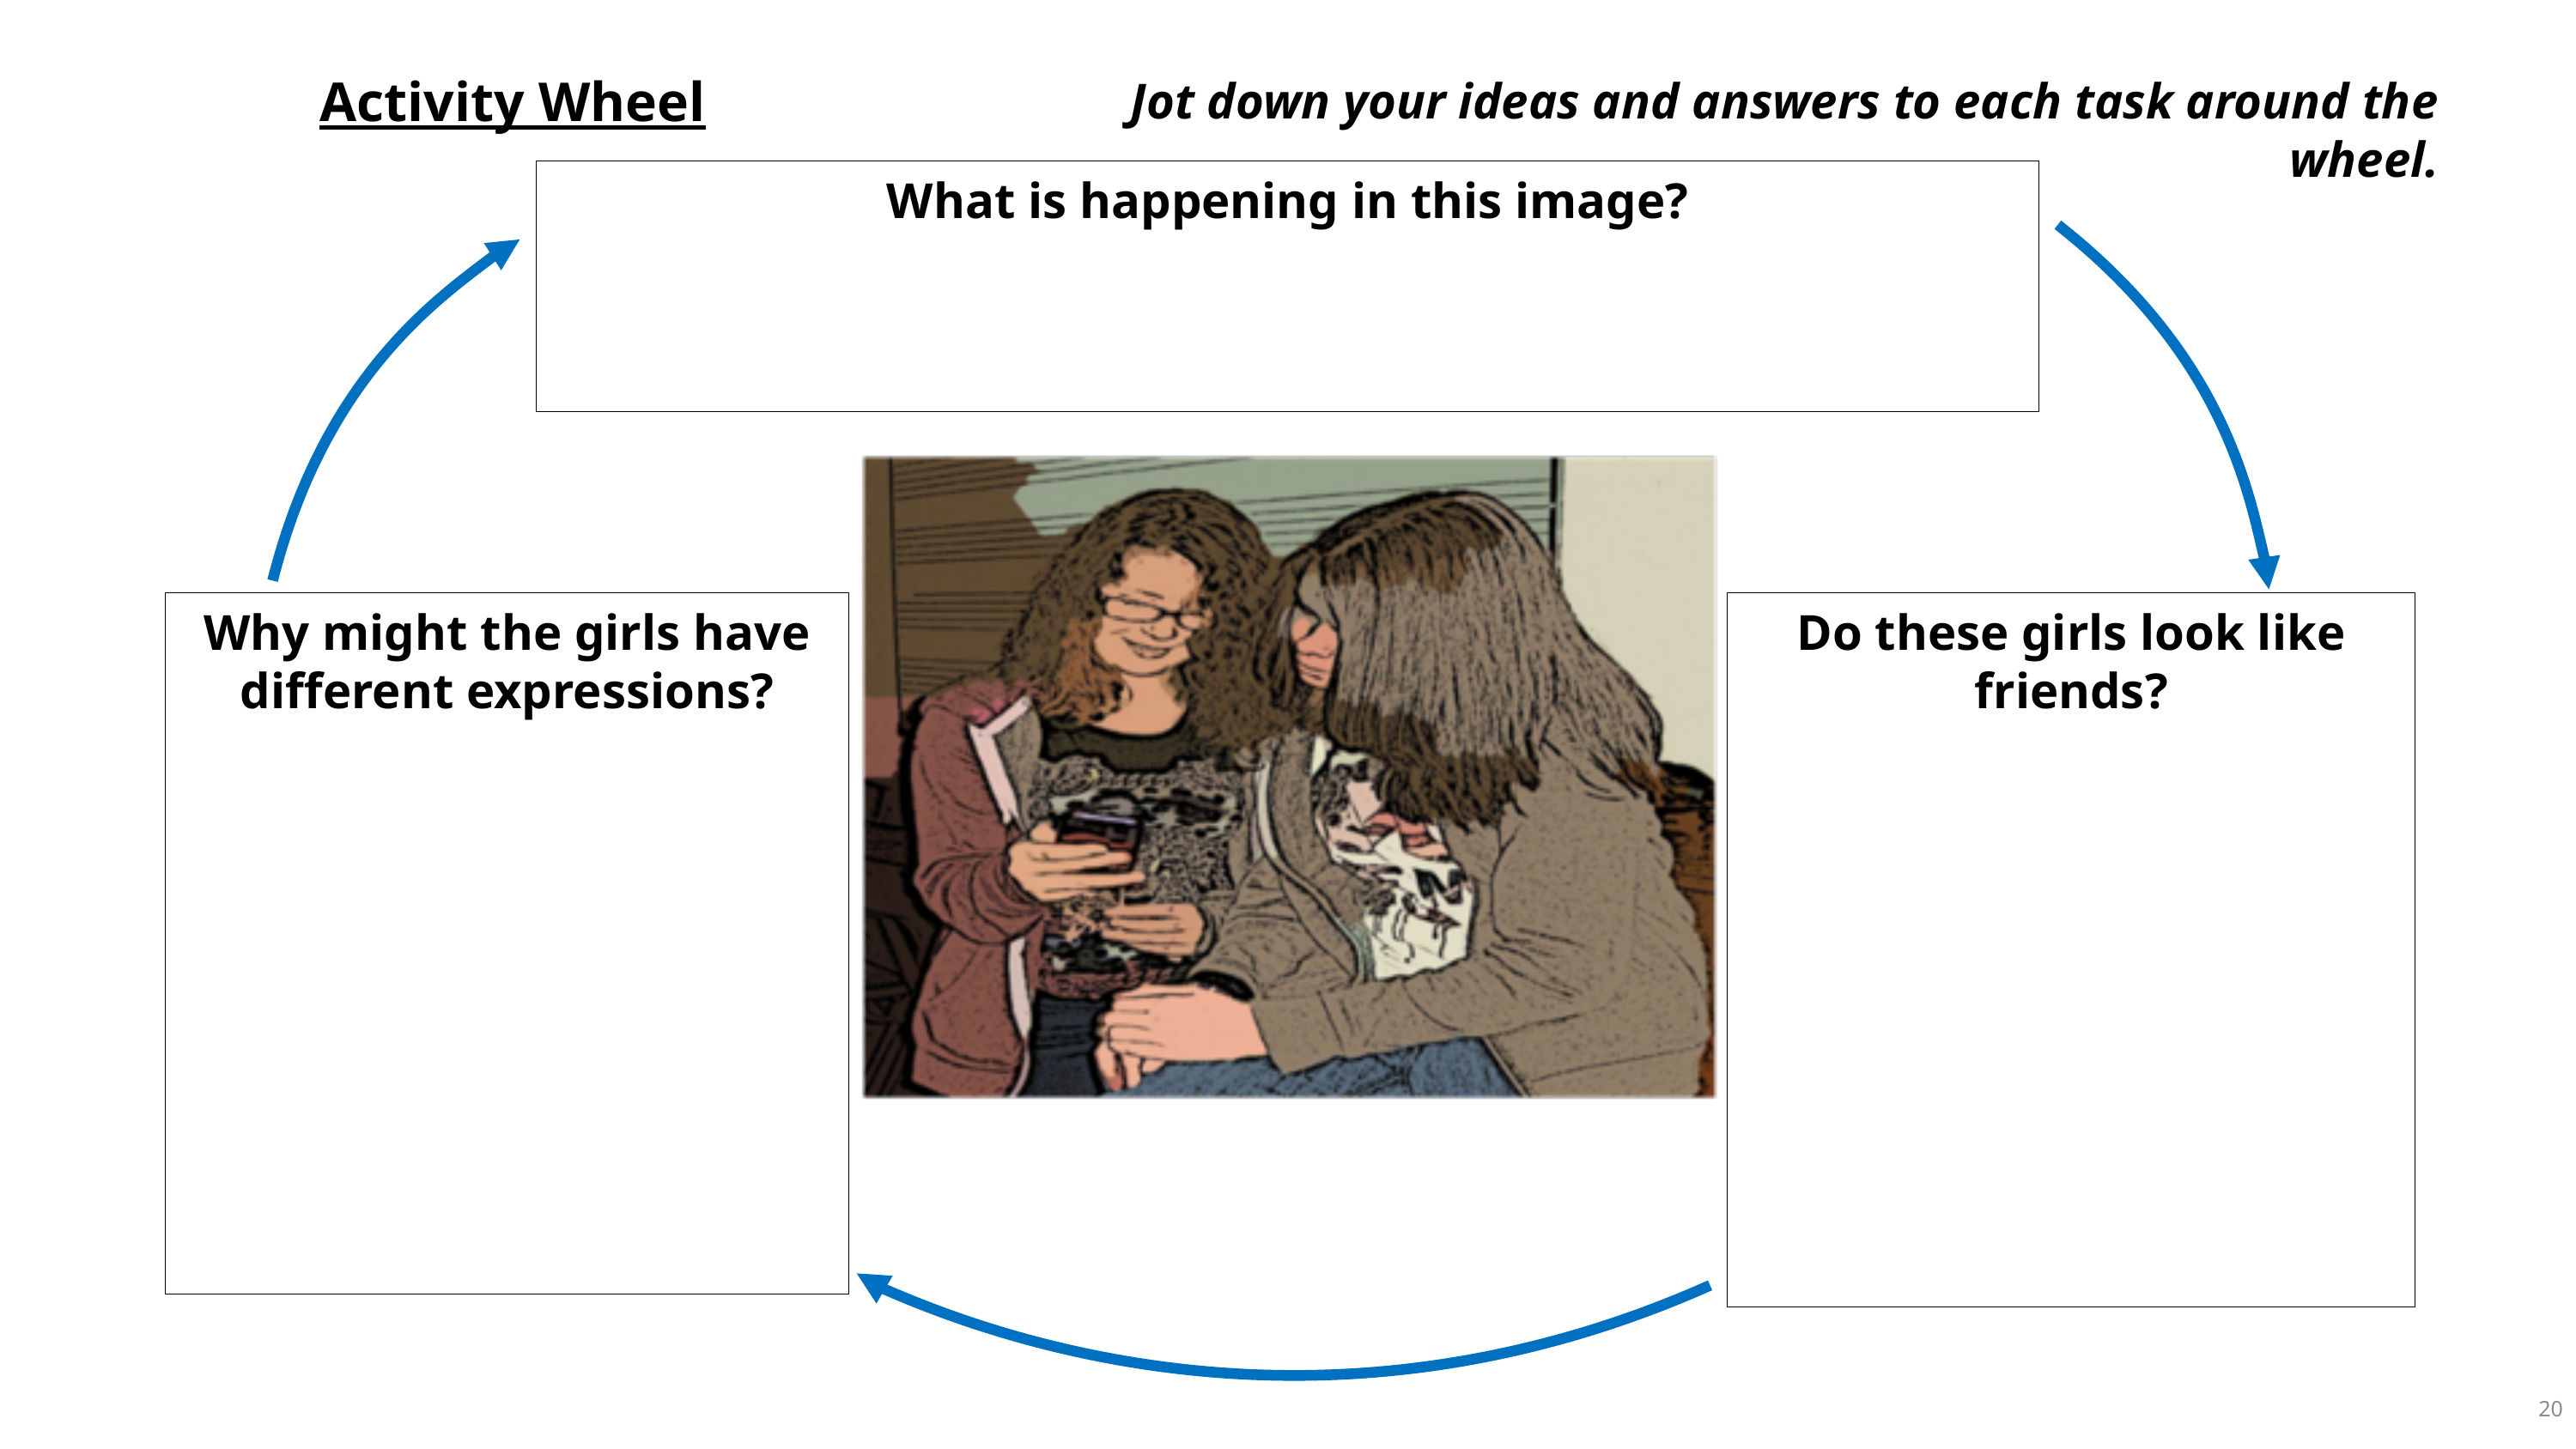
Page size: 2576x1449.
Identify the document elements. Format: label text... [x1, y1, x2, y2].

slide_number 20 [1996, 1371, 2576, 1449]
text_box [856, 1252, 1710, 1371]
text_box Do these girls look like friends? [1727, 592, 2415, 1307]
title Activity Wheel [91, 43, 934, 165]
text_box [271, 239, 520, 581]
picture [850, 446, 1731, 1110]
text_box [2057, 224, 2275, 590]
text_box Jot down your ideas and answers to each task around the wheel. [997, 56, 2461, 199]
text_box What is happening in this image? [536, 161, 2039, 412]
text_box Why might the girls have different expressions? [165, 592, 849, 1294]
